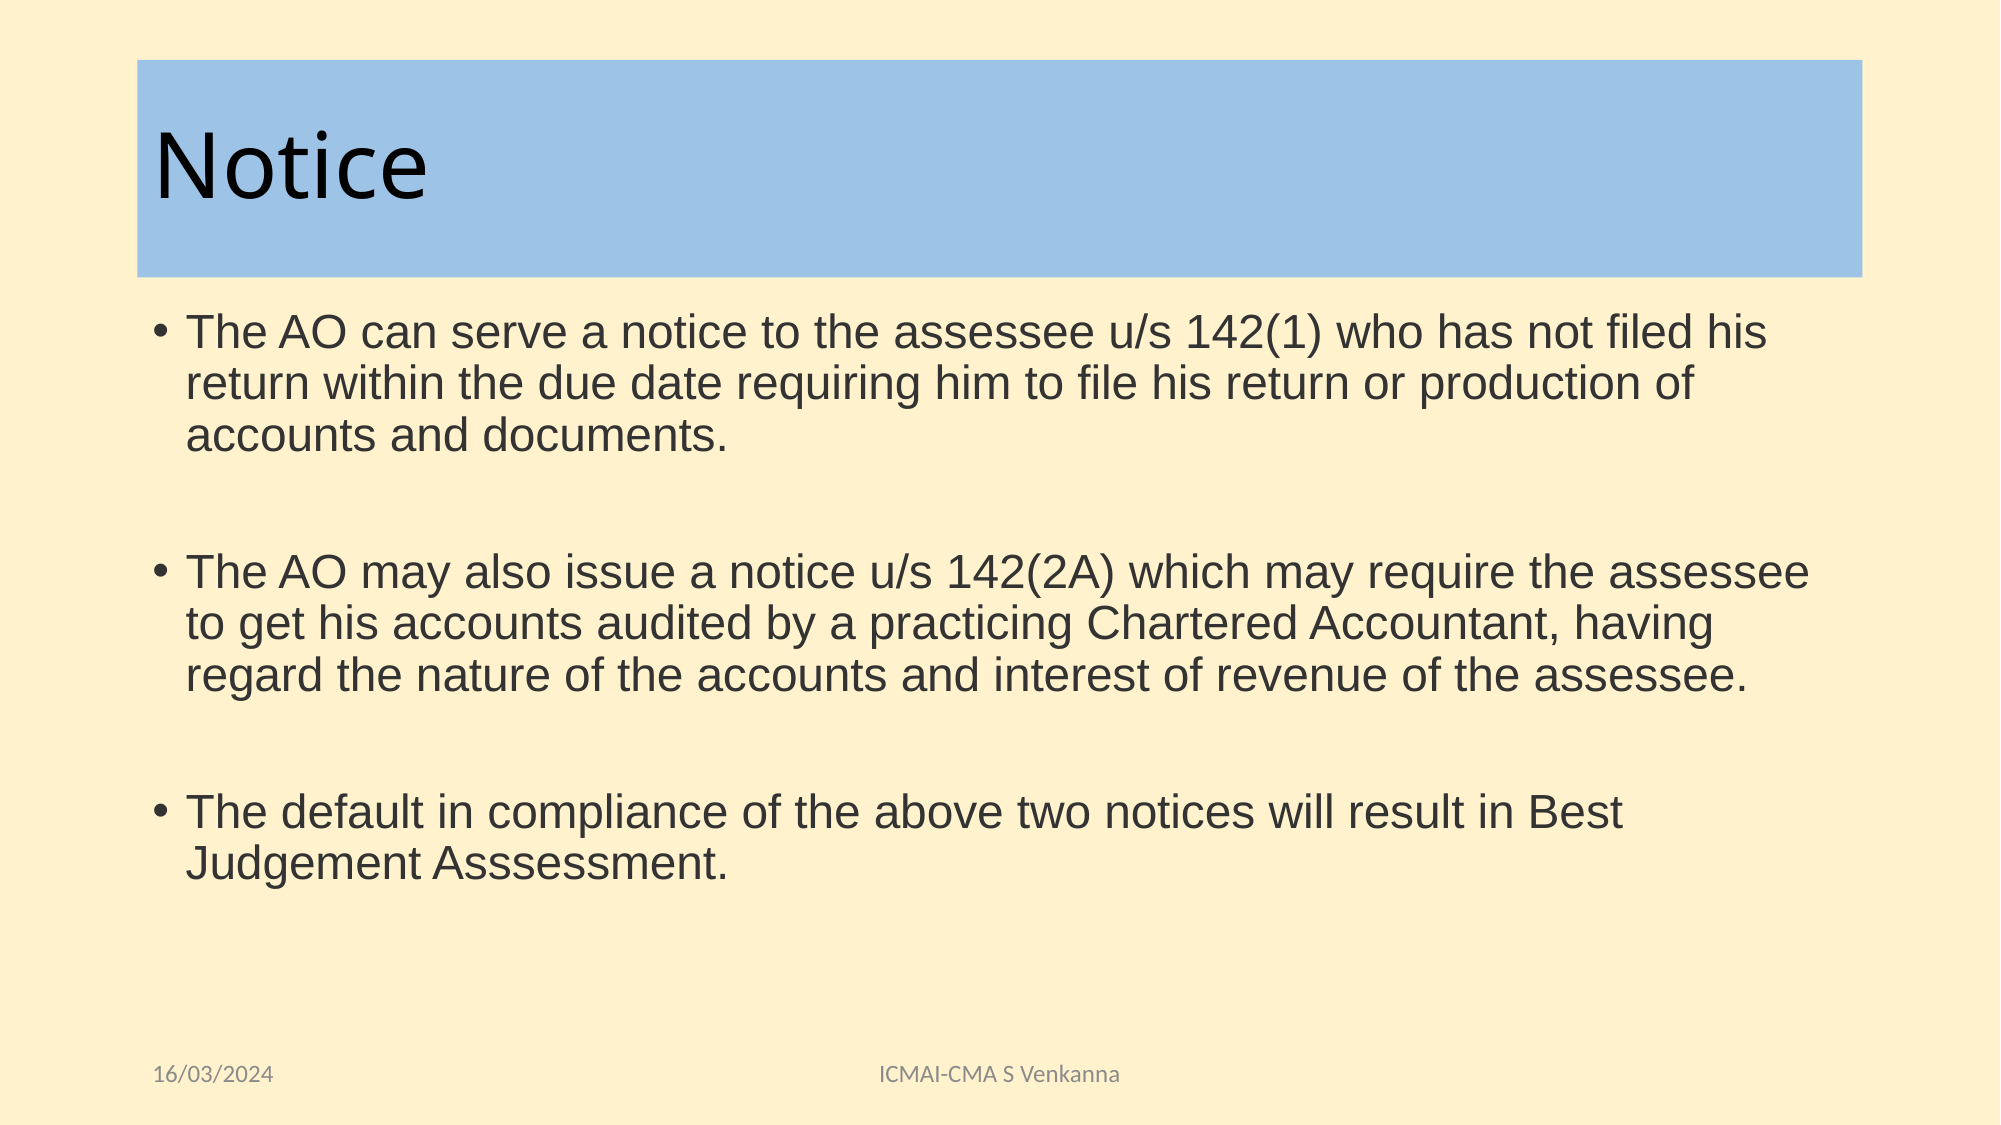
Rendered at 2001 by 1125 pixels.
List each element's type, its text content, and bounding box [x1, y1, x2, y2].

title Notice [137, 59, 1863, 278]
footer ICMAI-CMA S Venkanna [662, 1042, 1338, 1103]
list The AO can serve a notice to the assessee u/s 142(1) who has not filed his return within the due date requiring him to file his return or production of accounts and documents. The AO may also issue a notice u/s 142(2A) which may require the assessee to get his accounts audited by a practicing Chartered Accountant, having regard the nature of the accounts and interest of revenue of the assessee. The default in compliance of the above two notices will result in Best Judgement Asssessment. [137, 299, 1863, 1014]
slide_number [137, 1042, 588, 1103]
